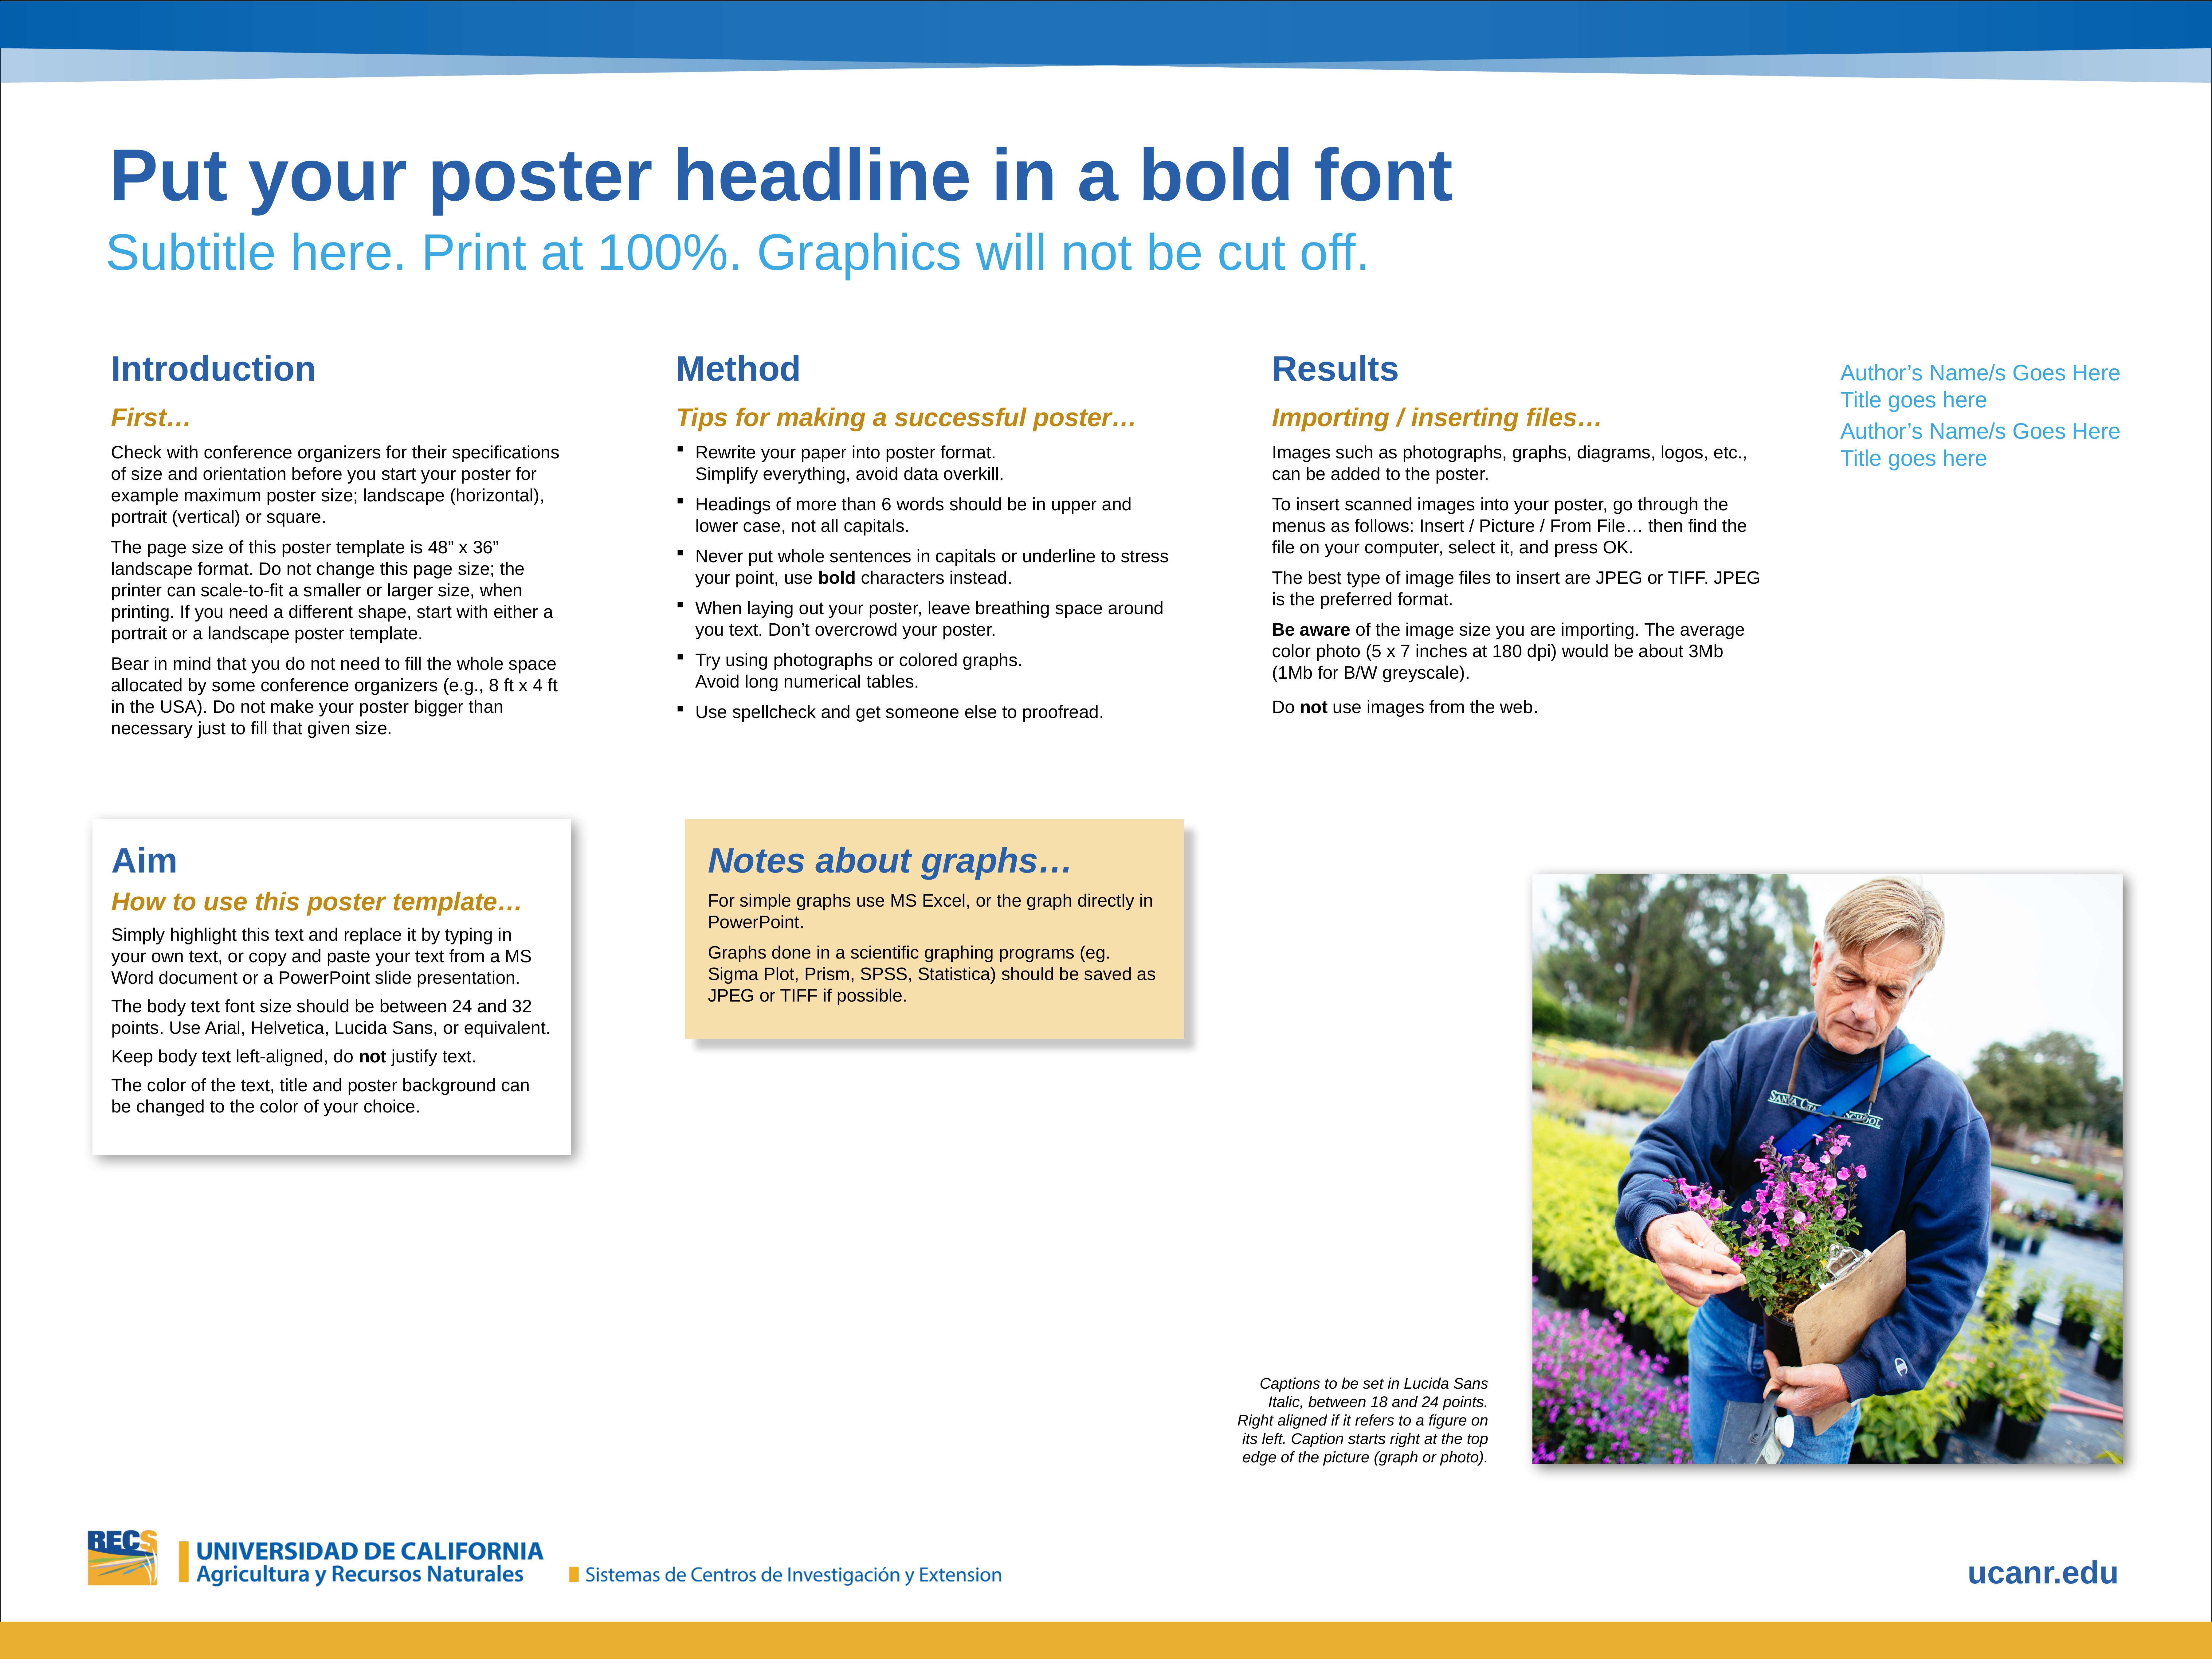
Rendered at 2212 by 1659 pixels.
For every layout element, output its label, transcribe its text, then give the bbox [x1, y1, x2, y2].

text_box Results Importing / inserting files… Images such as photographs, graphs, diagrams, logos, etc., can be added to the poster. To insert scanned images into your poster, go through the menus as follows: Insert / Picture / From File… then find the file on your computer, select it, and press OK. The best type of image files to insert are JPEG or TIFF. JPEG is the preferred format. Be aware of the image size you are importing. The average color photo (5 x 7 inches at 180 dpi) would be about 3Mb (1Mb for B/W greyscale). Do not use images from the web. [1254, 331, 1784, 851]
picture [1532, 874, 2123, 1464]
text_box ucanr.edu [1870, 1549, 2124, 1592]
text_box [0, 1622, 2212, 1659]
text_box Captions to be set in Lucida Sans Italic, between 18 and 24 points. Right aligned if it refers to a figure on its left. Caption starts right at the top edge of the picture (graph or photo). [1225, 1364, 1498, 1475]
text_box Aim How to use this poster template… Simply highlight this text and replace it by typing in your own text, or copy and paste your text from a MS Word document or a PowerPoint slide presentation. The body text font size should be between 24 and 32 points. Use Arial, Helvetica, Lucida Sans, or equivalent. Keep body text left-aligned, do not justify text. The color of the text, title and poster background can be changed to the color of your choice. [93, 887, 571, 1155]
text_box Notes about graphs… For simple graphs use MS Excel, or the graph directly in PowerPoint. Graphs done in a scientific graphing programs (eg. Sigma Plot, Prism, SPSS, Statistica) should be saved as JPEG or TIFF if possible. [685, 874, 1184, 1039]
text_box Author’s Name/s Goes Here Title goes here Author’s Name/s Goes Here Title goes here [1822, 340, 2210, 613]
text_box Put your poster headline in a bold font [105, 112, 2067, 218]
text_box Introduction First… Check with conference organizers for their specifications of size and orientation before you start your poster for example maximum poster size; landscape (horizontal), portrait (vertical) or square. The page size of this poster template is 48” x 36” landscape format. Do not change this page size; the printer can scale-to-fit a smaller or larger size, when printing. If you need a different shape, start with either a portrait or a landscape poster template. Bear in mind that you do not need to fill the whole space allocated by some conference organizers (e.g., 8 ft x 4 ft in the USA). Do not make your poster bigger than necessary just to fill that given size. [93, 327, 592, 887]
text_box Method Tips for making a successful poster… Rewrite your paper into poster format. Simplify everything, avoid data overkill. Headings of more than 6 words should be in upper and lower case, not all capitals. Never put whole sentences in capitals or underline to stress your point, use bold characters instead. When laying out your poster, leave breathing space around you text. Don’t overcrowd your poster. Try using photographs or colored graphs. Avoid long numerical tables. Use spellcheck and get someone else to proofread. [658, 331, 1188, 874]
picture [0, 1, 2212, 83]
text_box Subtitle here. Print at 100%. Graphics will not be cut off. [101, 216, 1822, 331]
picture [57, 1483, 1008, 1622]
